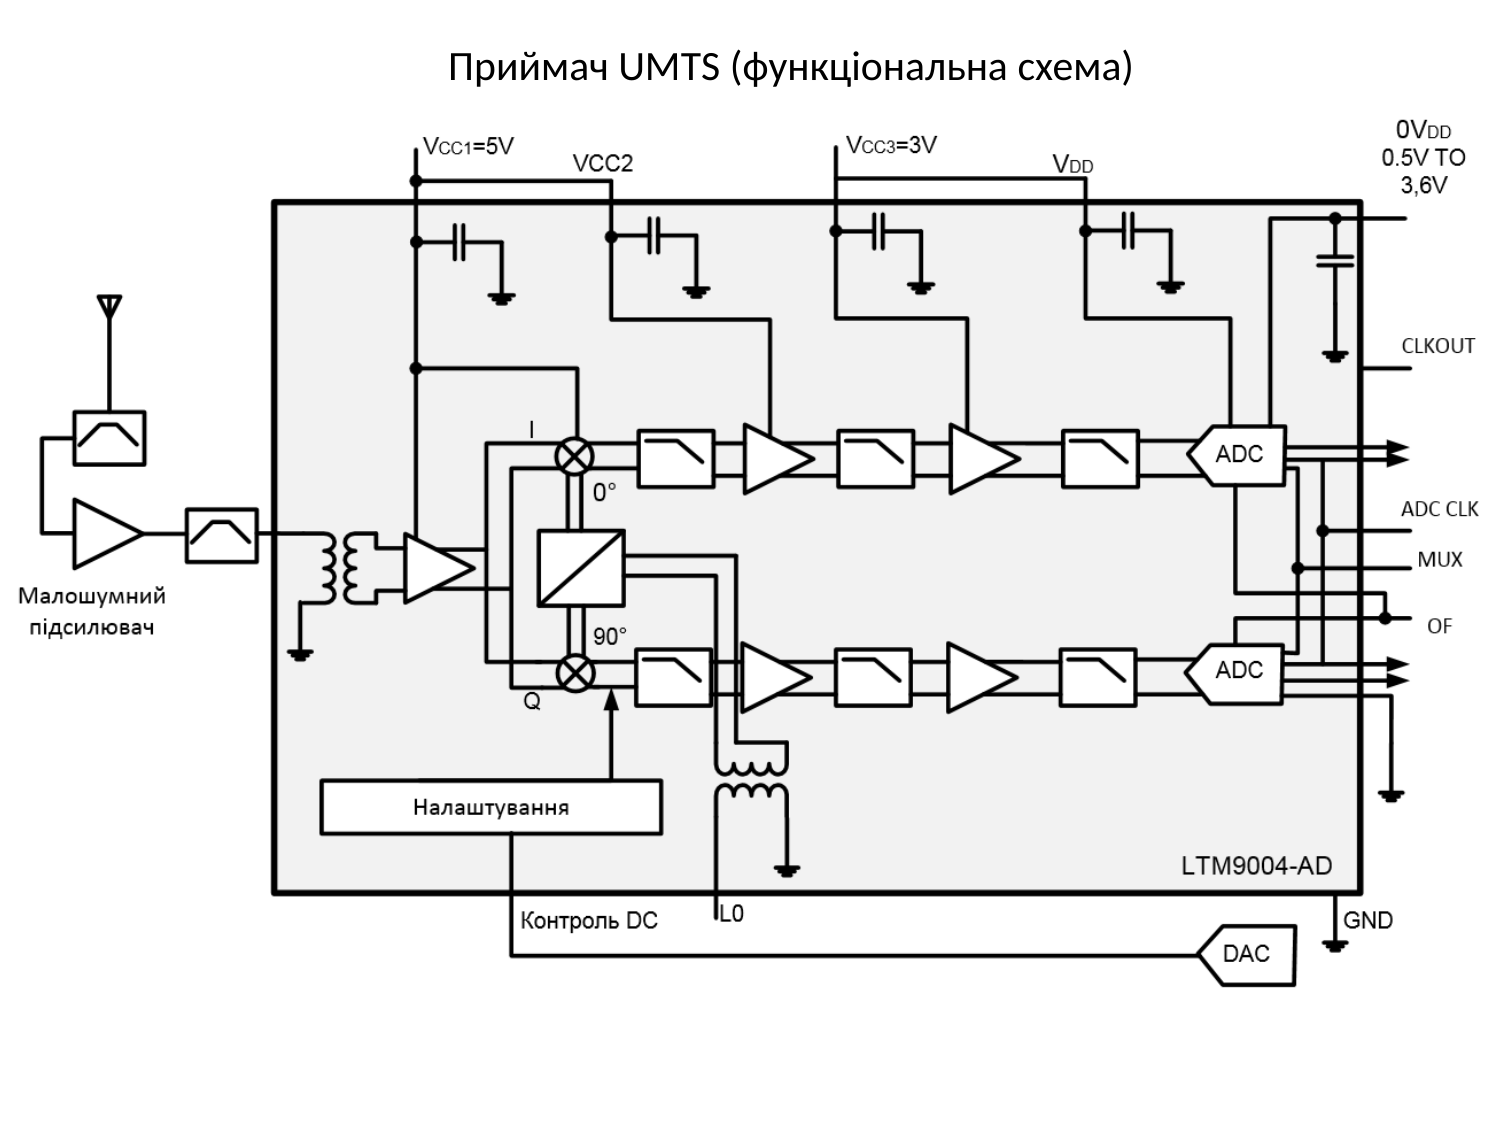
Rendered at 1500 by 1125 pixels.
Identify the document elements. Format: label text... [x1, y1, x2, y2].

picture [0, 113, 1481, 1001]
text_box Приймач UMTS (функціональна схема) [135, 30, 1447, 96]
